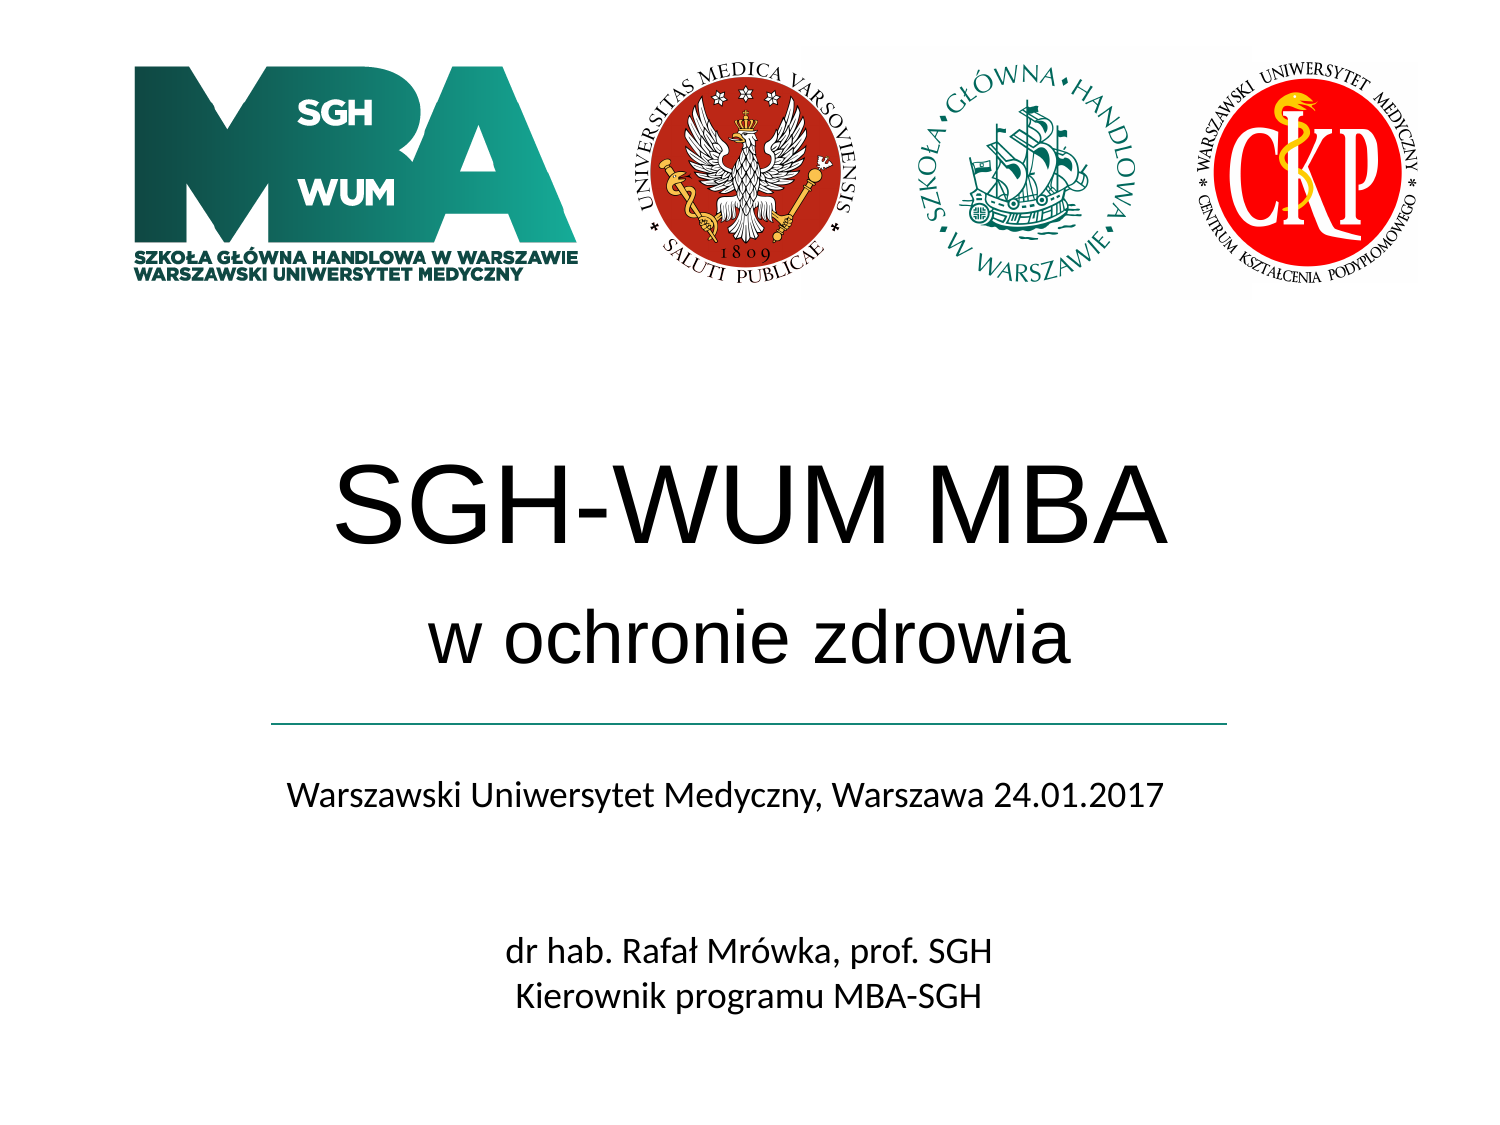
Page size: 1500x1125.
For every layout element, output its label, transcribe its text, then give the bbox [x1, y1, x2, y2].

title SGH-WUM MBA [112, 330, 1388, 576]
text_box dr hab. Rafał Mrówka, prof. SGH Kierownik programu MBA-SGH [374, 918, 1125, 1024]
subtitle w ochronie zdrowia [187, 590, 1313, 863]
text_box Warszawski Uniwersytet Medyczny, Warszawa 24.01.2017 [271, 763, 1228, 823]
picture [0, 0, 1418, 591]
